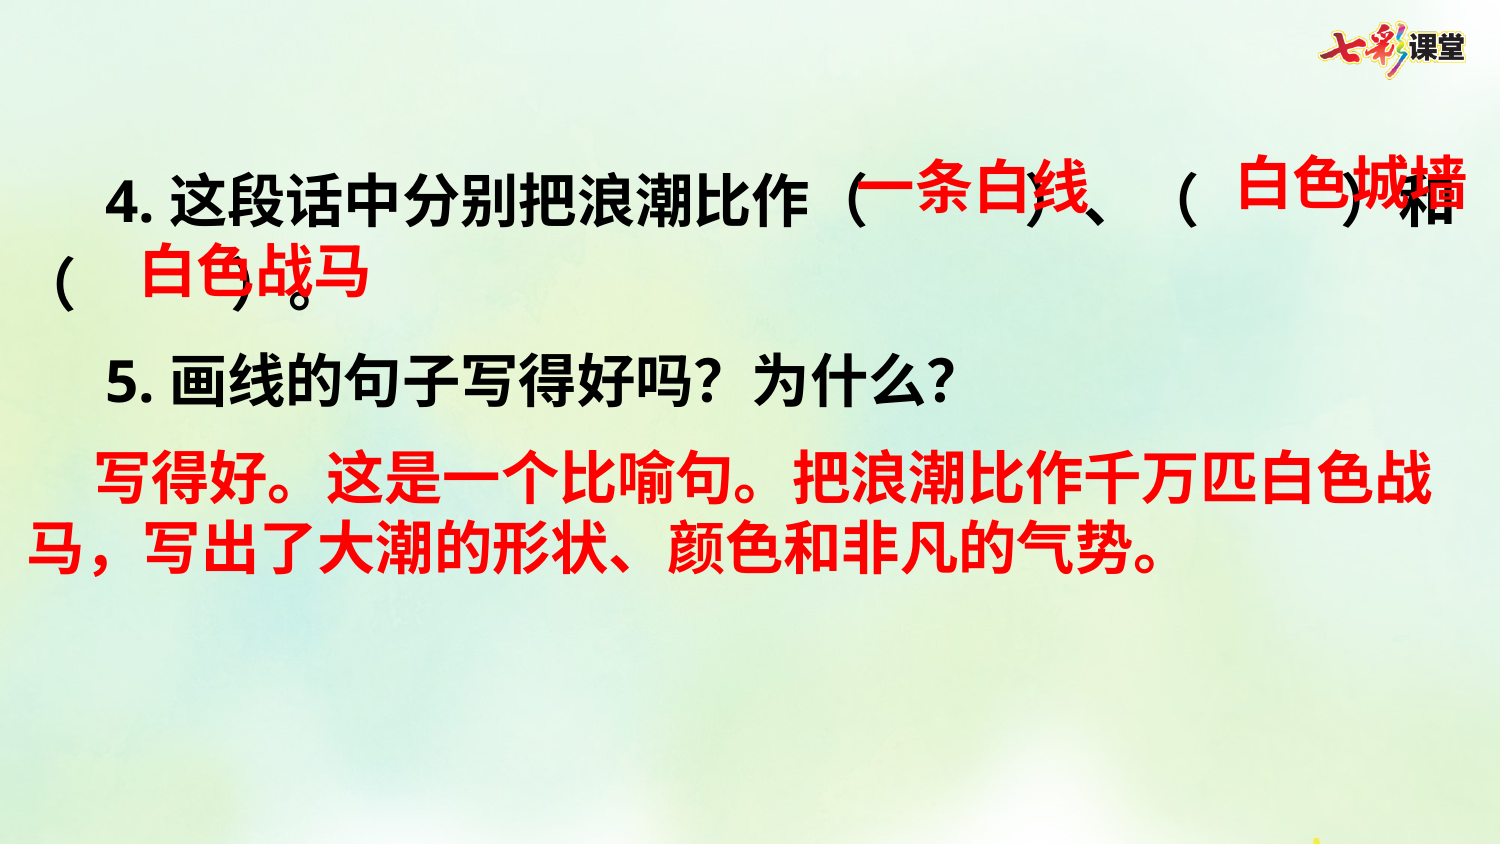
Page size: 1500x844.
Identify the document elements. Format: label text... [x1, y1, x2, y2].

text_box 写得好。这是一个比喻句。把浪潮比作千万匹白色战马，写出了大潮的形状、颜色和非凡的气势。 [11, 433, 1489, 589]
text_box 白色战马 [123, 226, 408, 312]
picture [0, 0, 1500, 844]
text_box 一条白线 [842, 142, 1126, 228]
text_box 4.这段话中分别把浪潮比作（ ）、（ ）和（ ）。 5.画线的句子写得好吗？为什么？ [3, 142, 1489, 422]
text_box 白色城墙 [1220, 138, 1500, 224]
